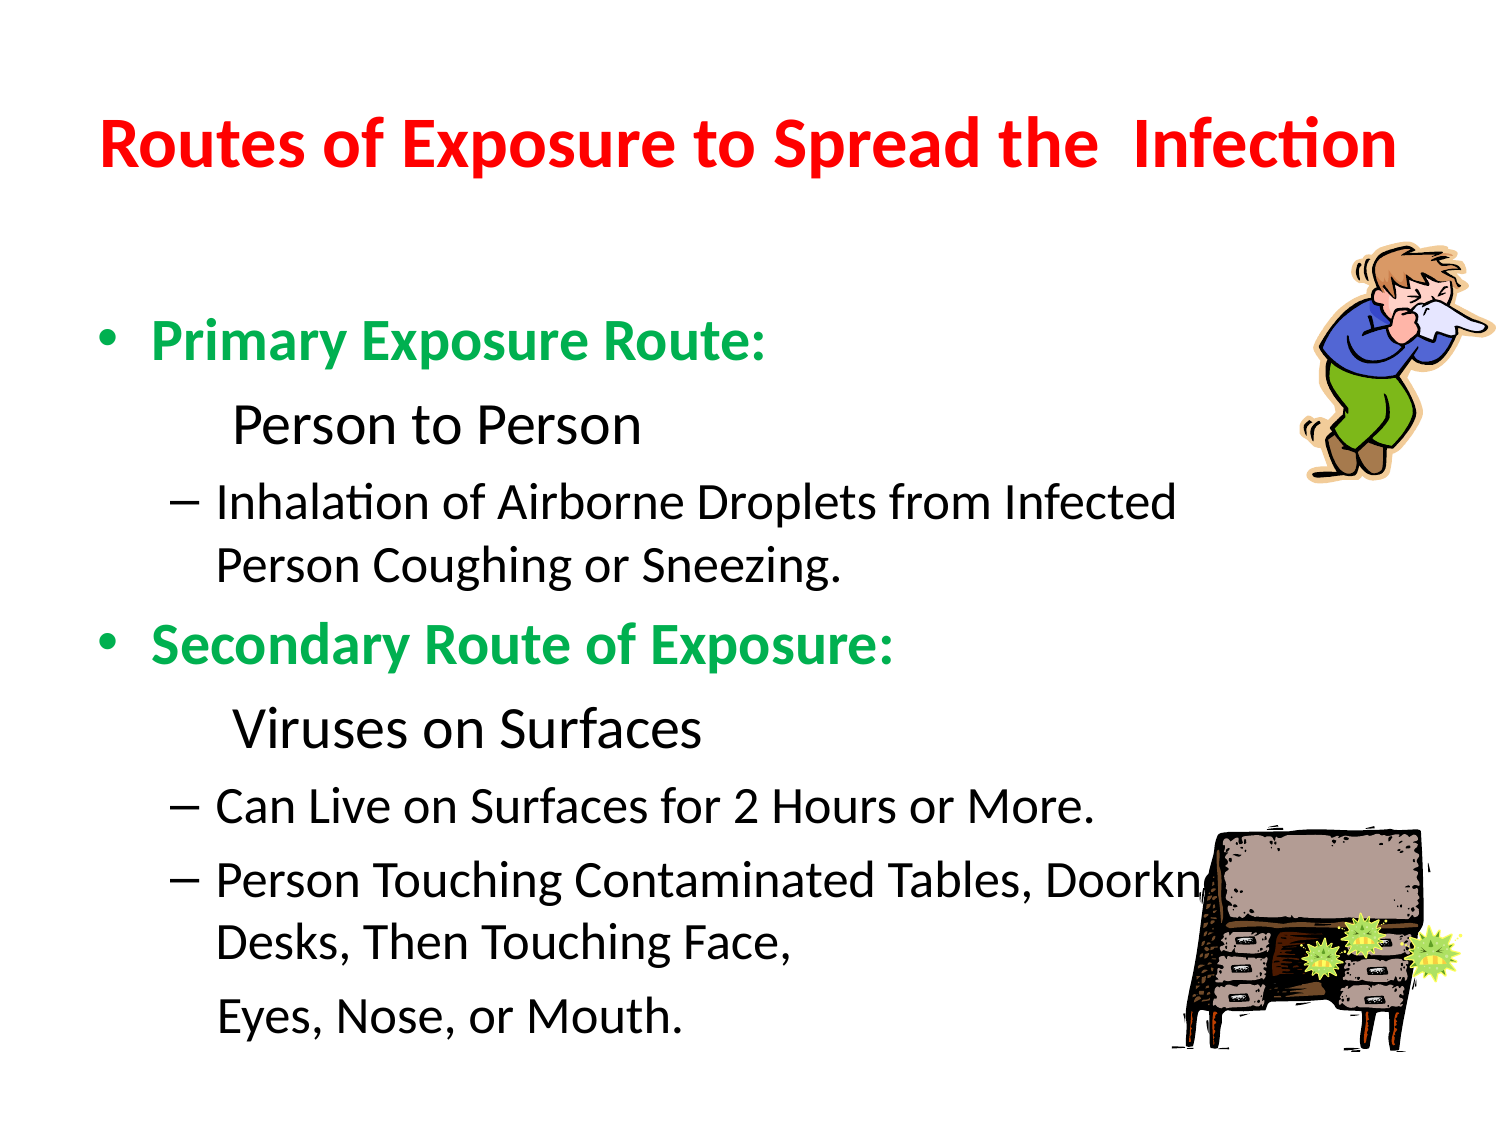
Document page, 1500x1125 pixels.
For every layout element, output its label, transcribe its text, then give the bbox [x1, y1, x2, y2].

title Routes of Exposure to Spread the Infection [75, 45, 1425, 233]
picture [1171, 820, 1463, 1052]
picture [1299, 237, 1500, 488]
list Primary Exposure Route: Person to Person Inhalation of Airborne Droplets from Infected Person Coughing or Sneezing. Secondary Route of Exposure: Viruses on Surfaces Can Live on Surfaces for 2 Hours or More. Person Touching Contaminated Tables, Doorknobs, Desks, Then Touching Face, Eyes, Nose, or Mouth. [82, 292, 1332, 1056]
